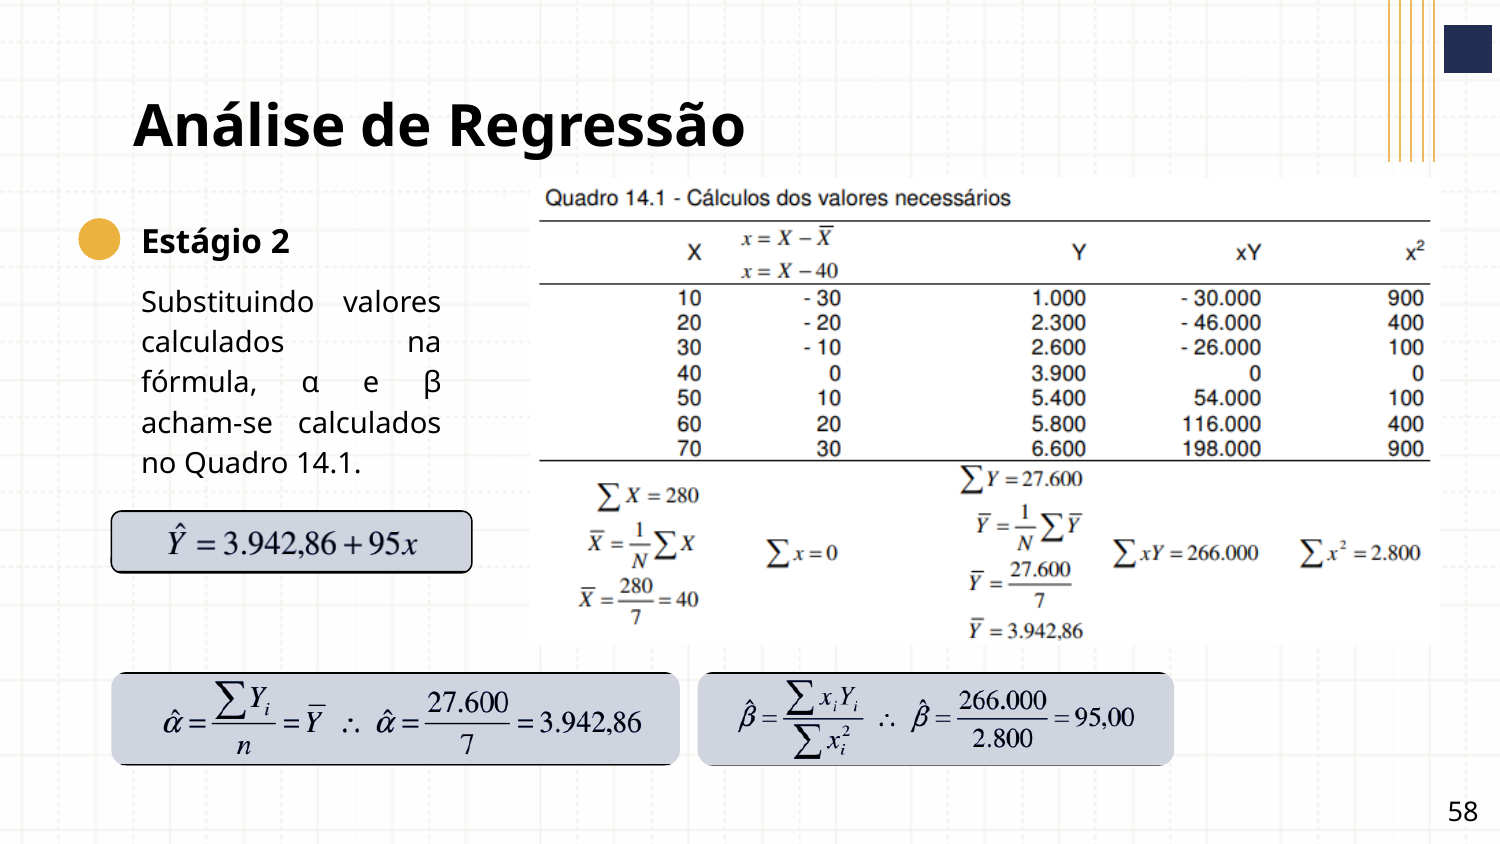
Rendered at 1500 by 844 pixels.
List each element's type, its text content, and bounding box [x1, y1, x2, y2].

picture [530, 178, 1441, 646]
slide_number ‹#› [1403, 779, 1494, 844]
text_box Estágio 2 [126, 201, 525, 276]
picture [697, 671, 1175, 767]
picture [111, 510, 473, 574]
title Análise de Regressão [118, 72, 1382, 167]
text_box Substituindo valores calculados na fórmula, α e β acham-se calculados no Quadro 14.1. [126, 263, 457, 358]
text_box [78, 218, 121, 261]
picture [111, 671, 681, 766]
